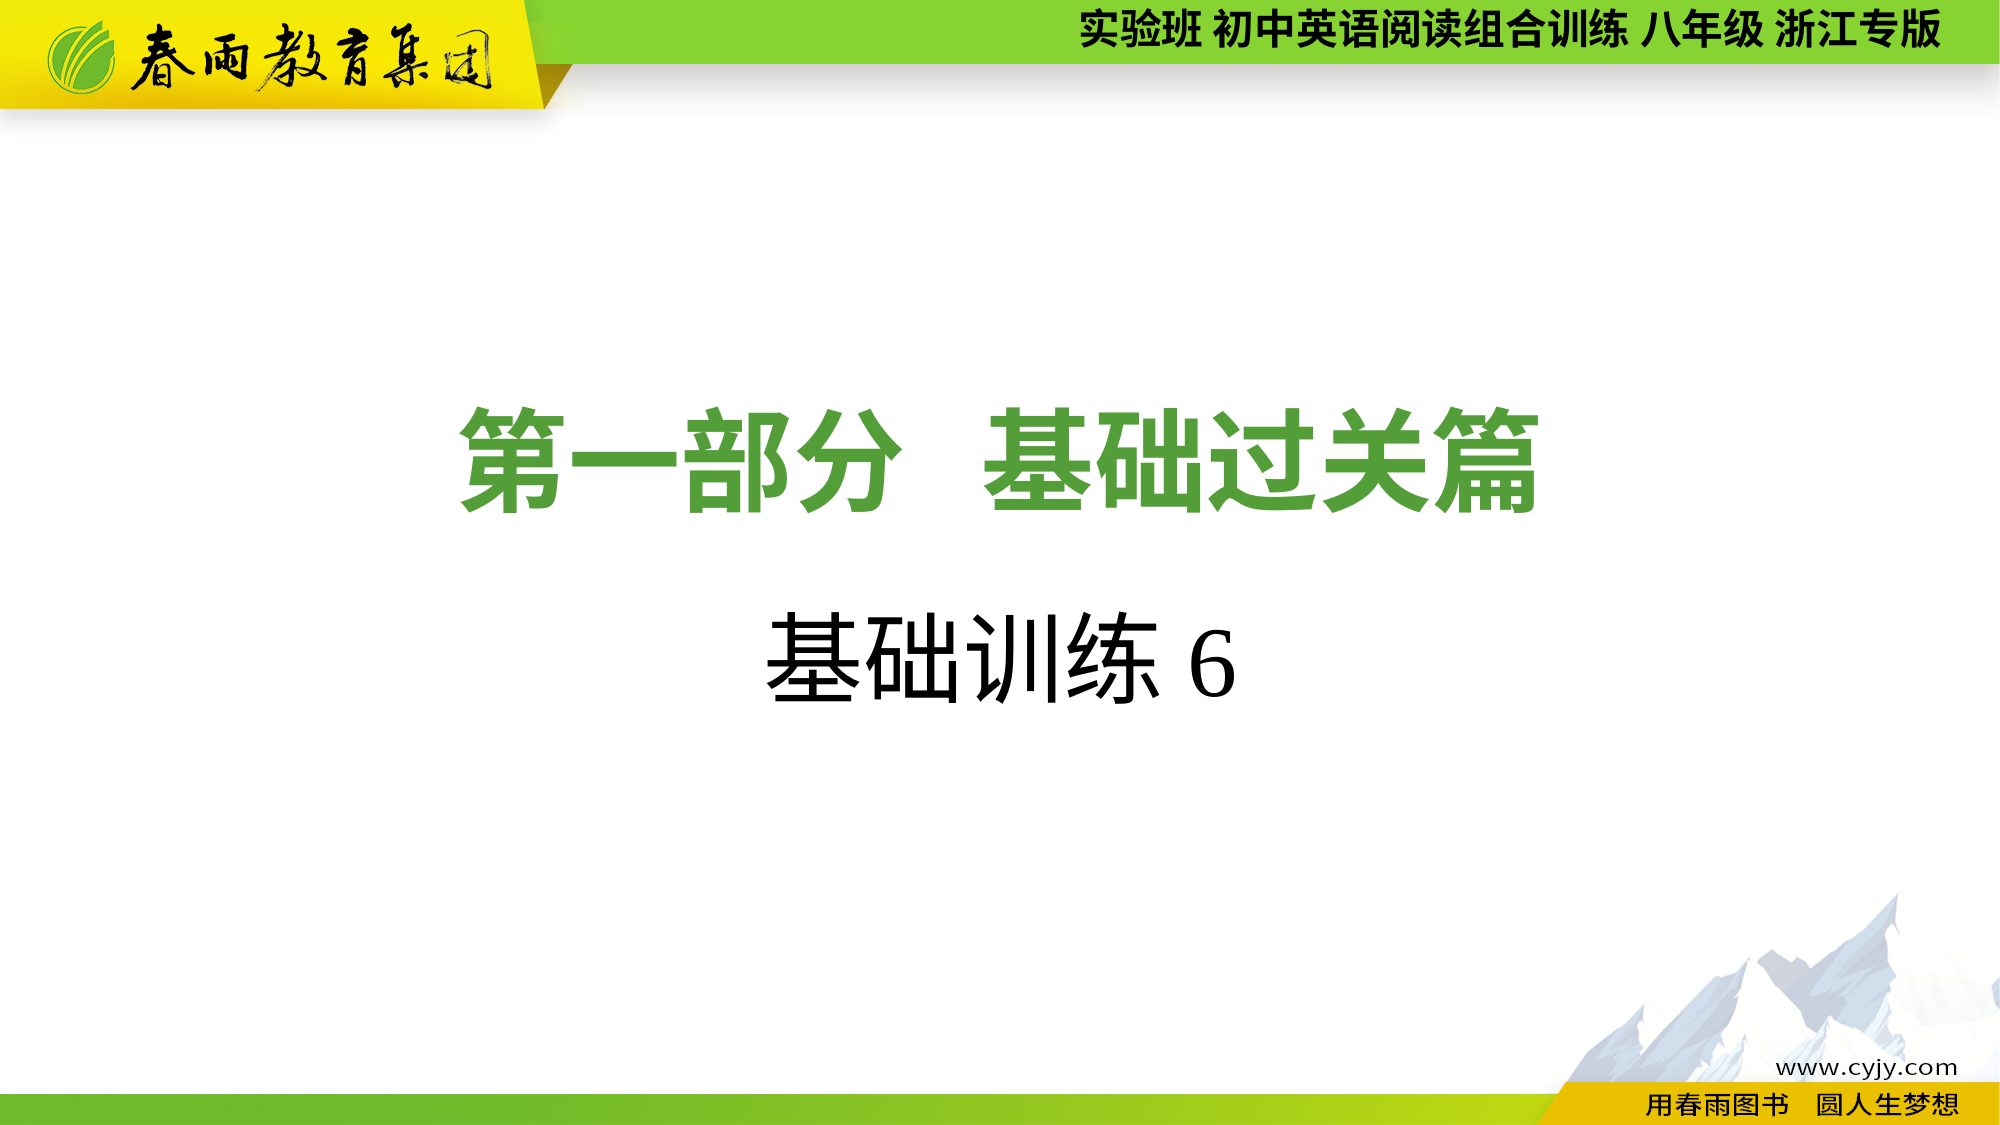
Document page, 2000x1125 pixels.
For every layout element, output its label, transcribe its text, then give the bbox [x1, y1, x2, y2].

picture [0, 0, 2000, 1125]
text_box 第一部分 基础过关篇 [54, 316, 1946, 528]
text_box 基础训练6 [54, 528, 1946, 724]
